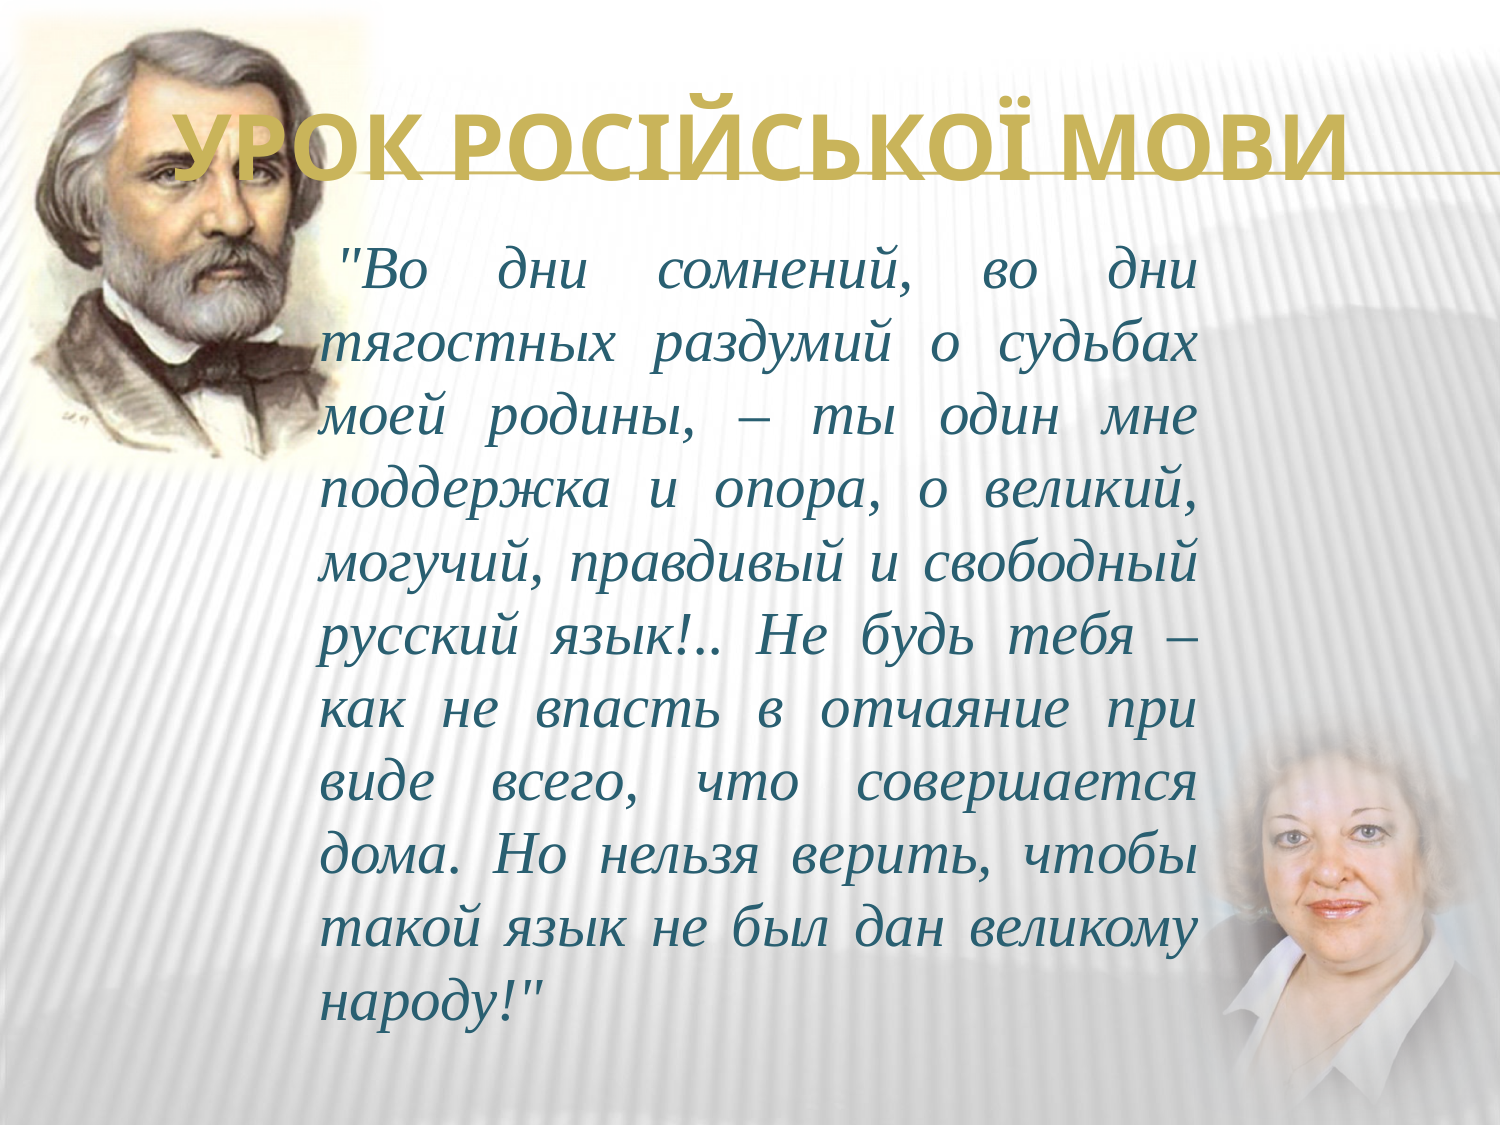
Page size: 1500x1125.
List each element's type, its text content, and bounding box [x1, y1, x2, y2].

title Урок російської мови [392, 75, 1475, 213]
list "Во дни сомнений, во дни тягостных раздумий о судьбах моей родины, – ты один мне поддержка и опора, о великий, могучий, правдивый и свободный русский язык!.. Не будь тебя – как не впасть в отчаяние при виде всего, что совершается дома. Но нельзя верить, чтобы такой язык не был дан великому народу!" [253, 219, 1214, 1047]
picture [1174, 686, 1500, 1125]
picture [0, 0, 384, 492]
